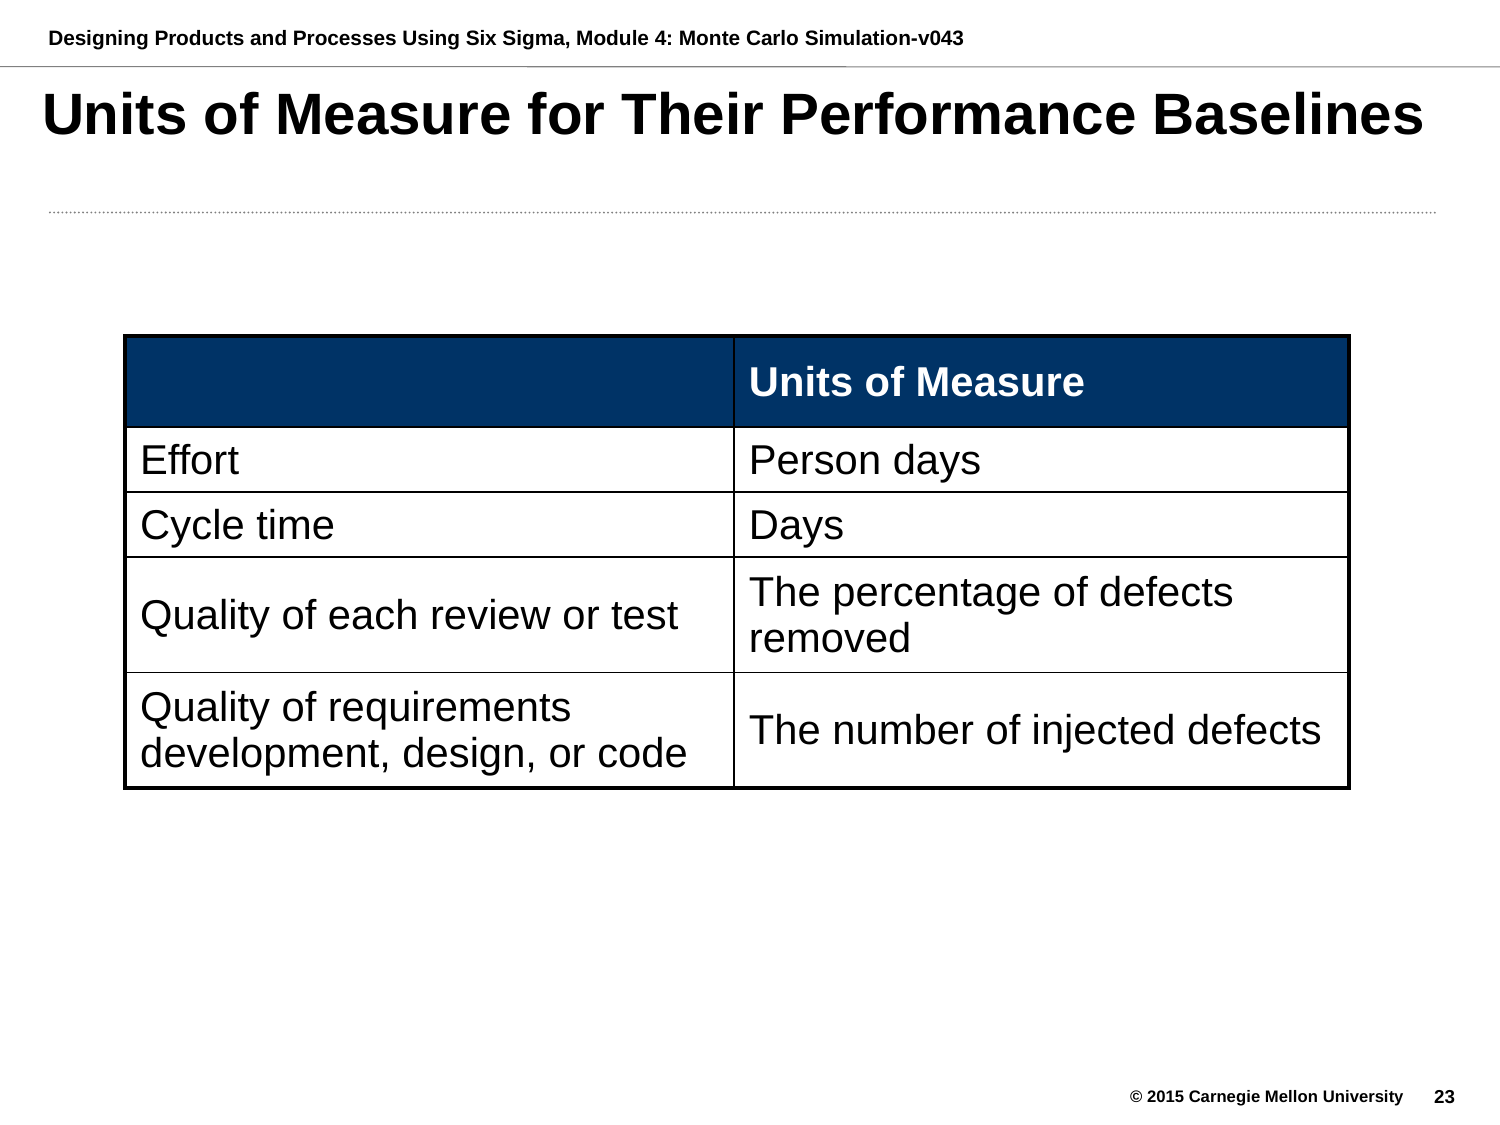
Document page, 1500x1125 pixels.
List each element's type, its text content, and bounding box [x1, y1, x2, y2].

table_cell Days [735, 493, 1347, 556]
table_header [127, 338, 733, 426]
title Units of Measure for Their Performance Baselines [42, 89, 1438, 146]
table_cell Cycle time [127, 493, 733, 556]
table_cell Person days [735, 428, 1347, 491]
table_cell The percentage of defects removed [735, 558, 1347, 672]
table_cell The number of injected defects [735, 673, 1347, 786]
table_cell Quality of each review or test [127, 558, 733, 672]
table_cell Quality of requirements development, design, or code [127, 673, 733, 786]
table_header Units of Measure [735, 338, 1347, 426]
table_cell Effort [127, 428, 733, 491]
